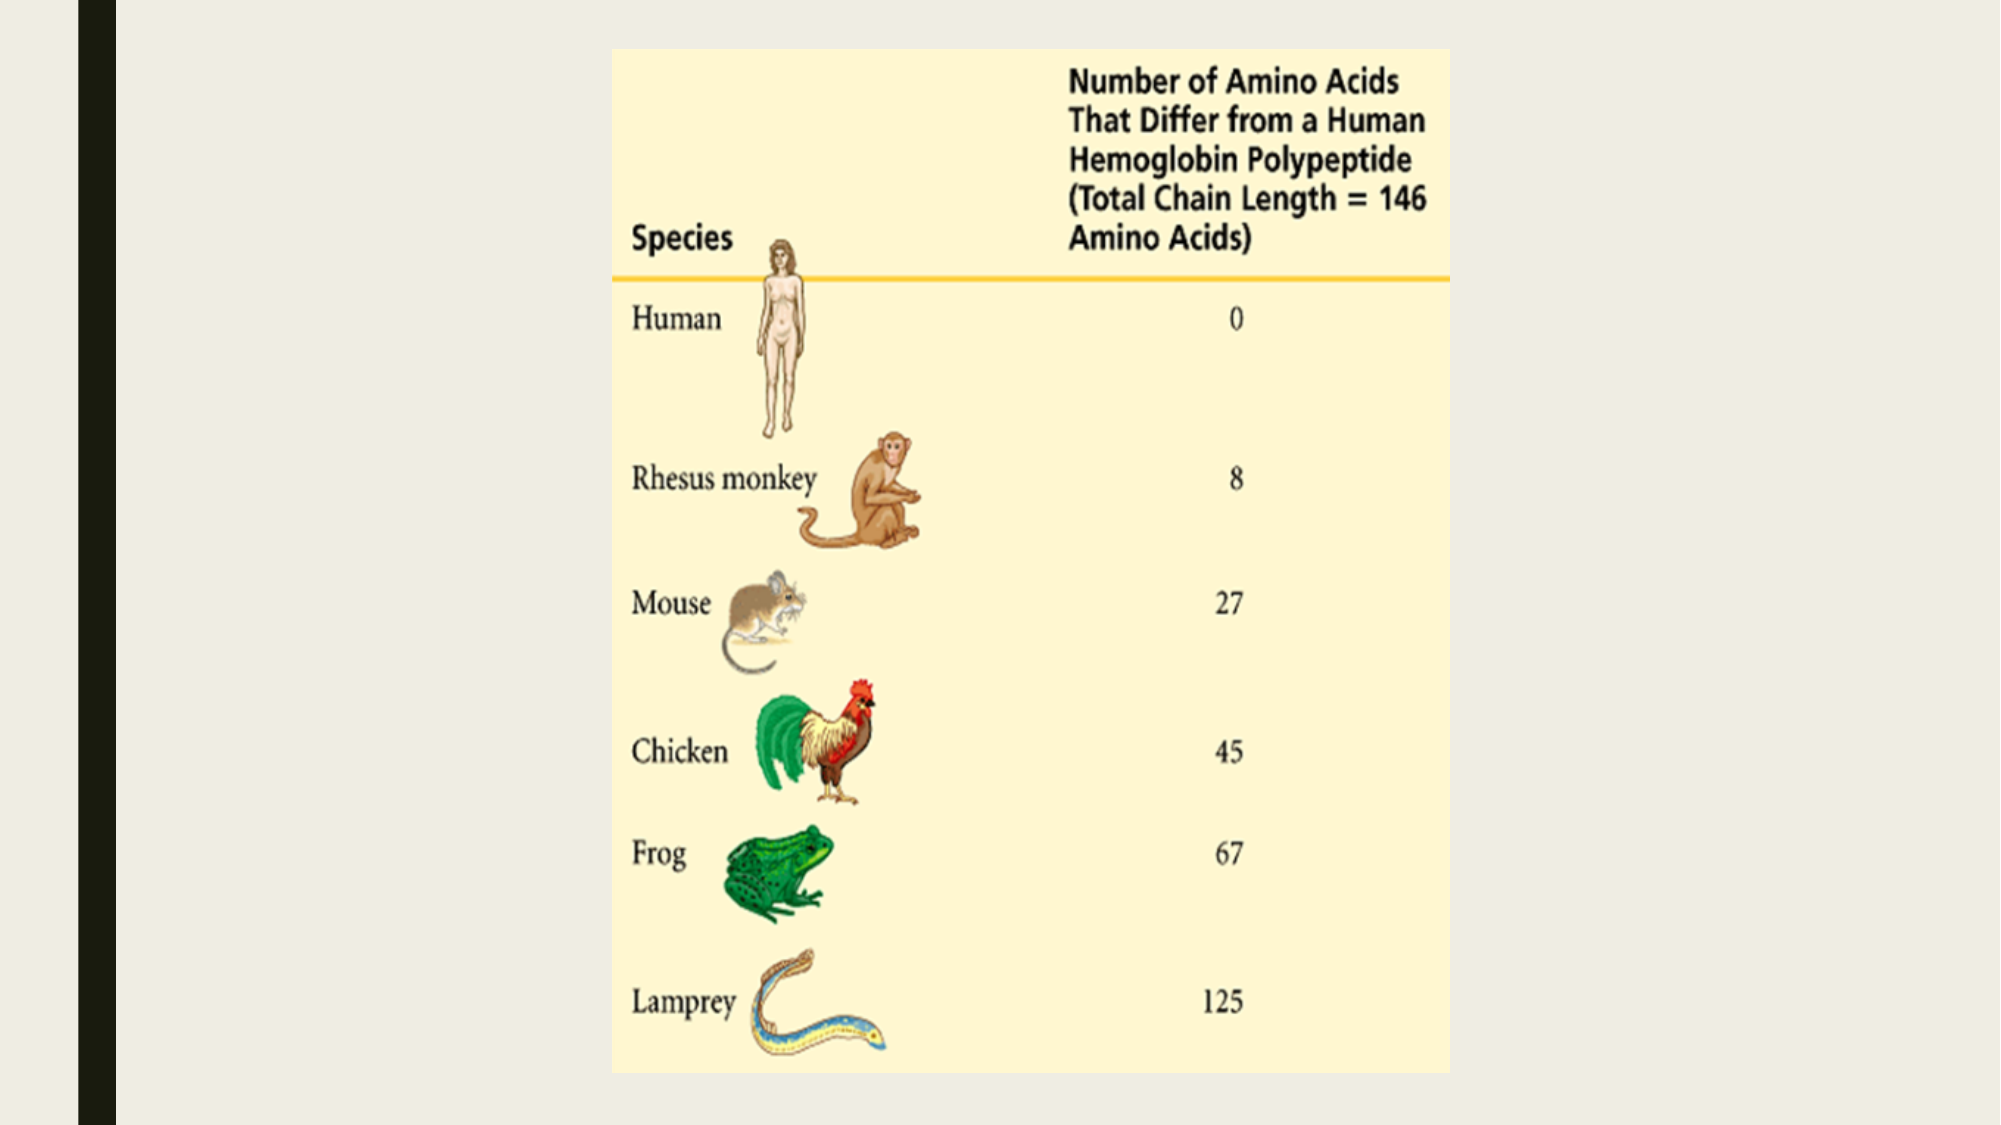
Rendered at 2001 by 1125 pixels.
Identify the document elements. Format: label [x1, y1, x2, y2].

picture [612, 49, 1450, 1073]
